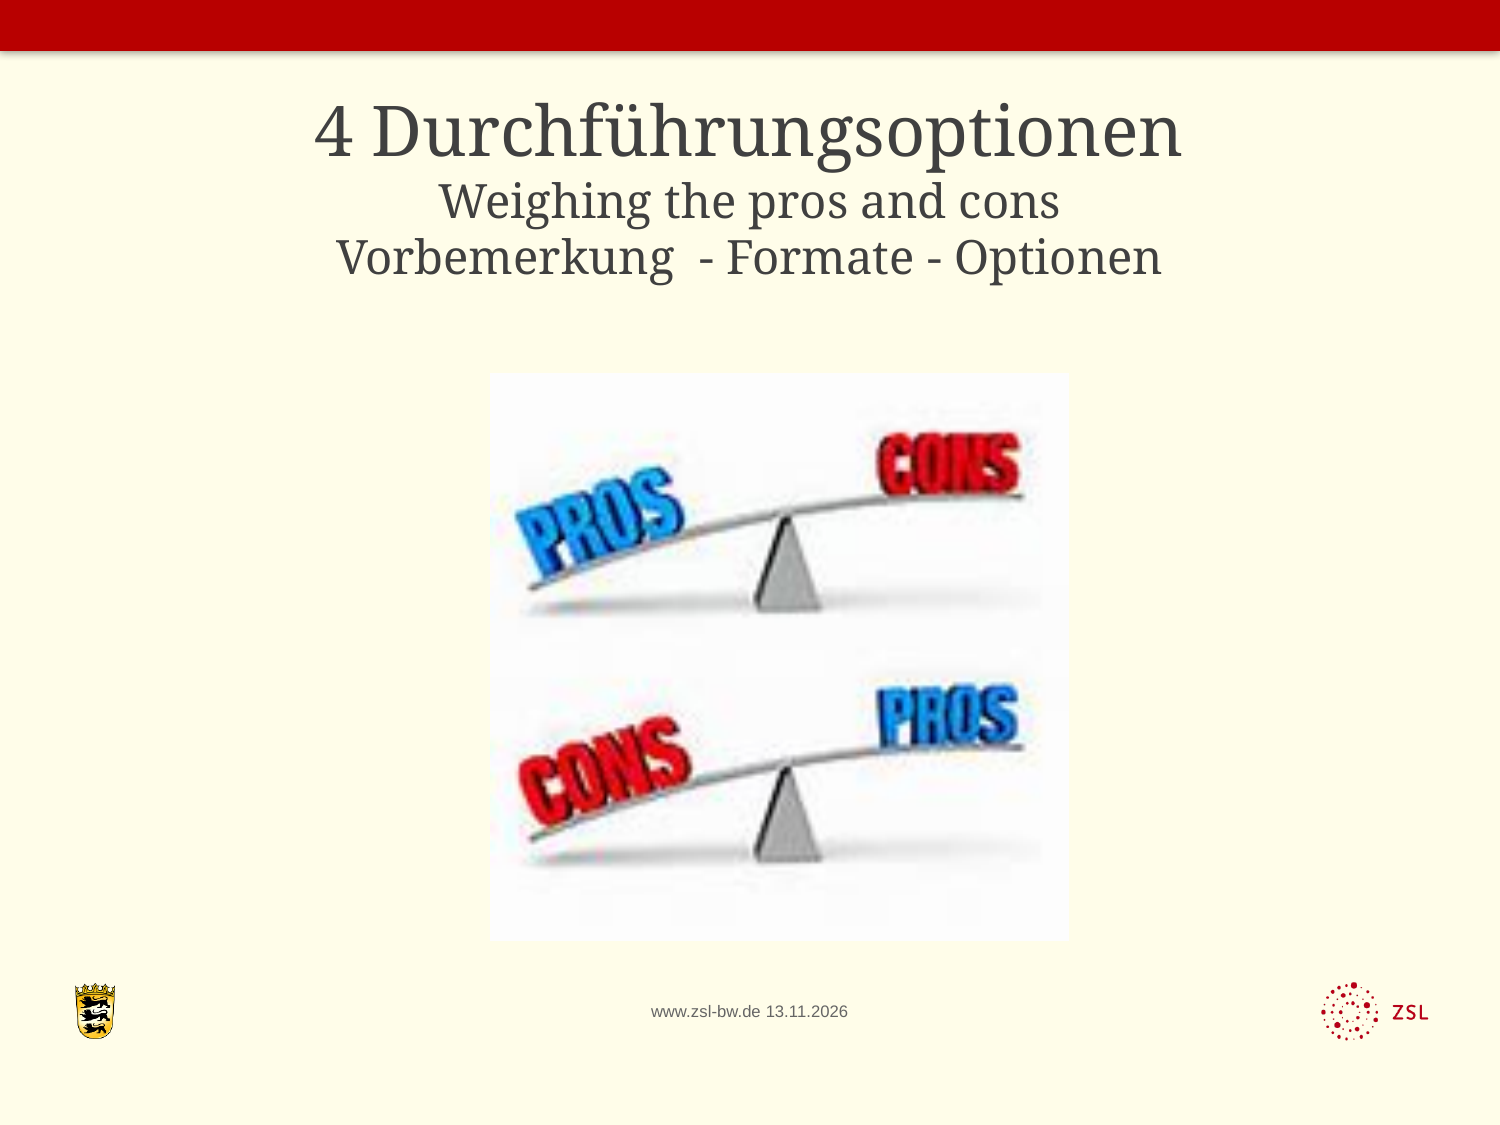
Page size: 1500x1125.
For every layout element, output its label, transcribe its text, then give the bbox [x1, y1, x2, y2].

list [489, 373, 1070, 941]
picture [73, 981, 117, 1041]
picture [1320, 981, 1429, 1041]
title 4 Durchführungsoptionen Weighing the pros and cons Vorbemerkung - Formate - Optionen [75, 78, 1425, 350]
